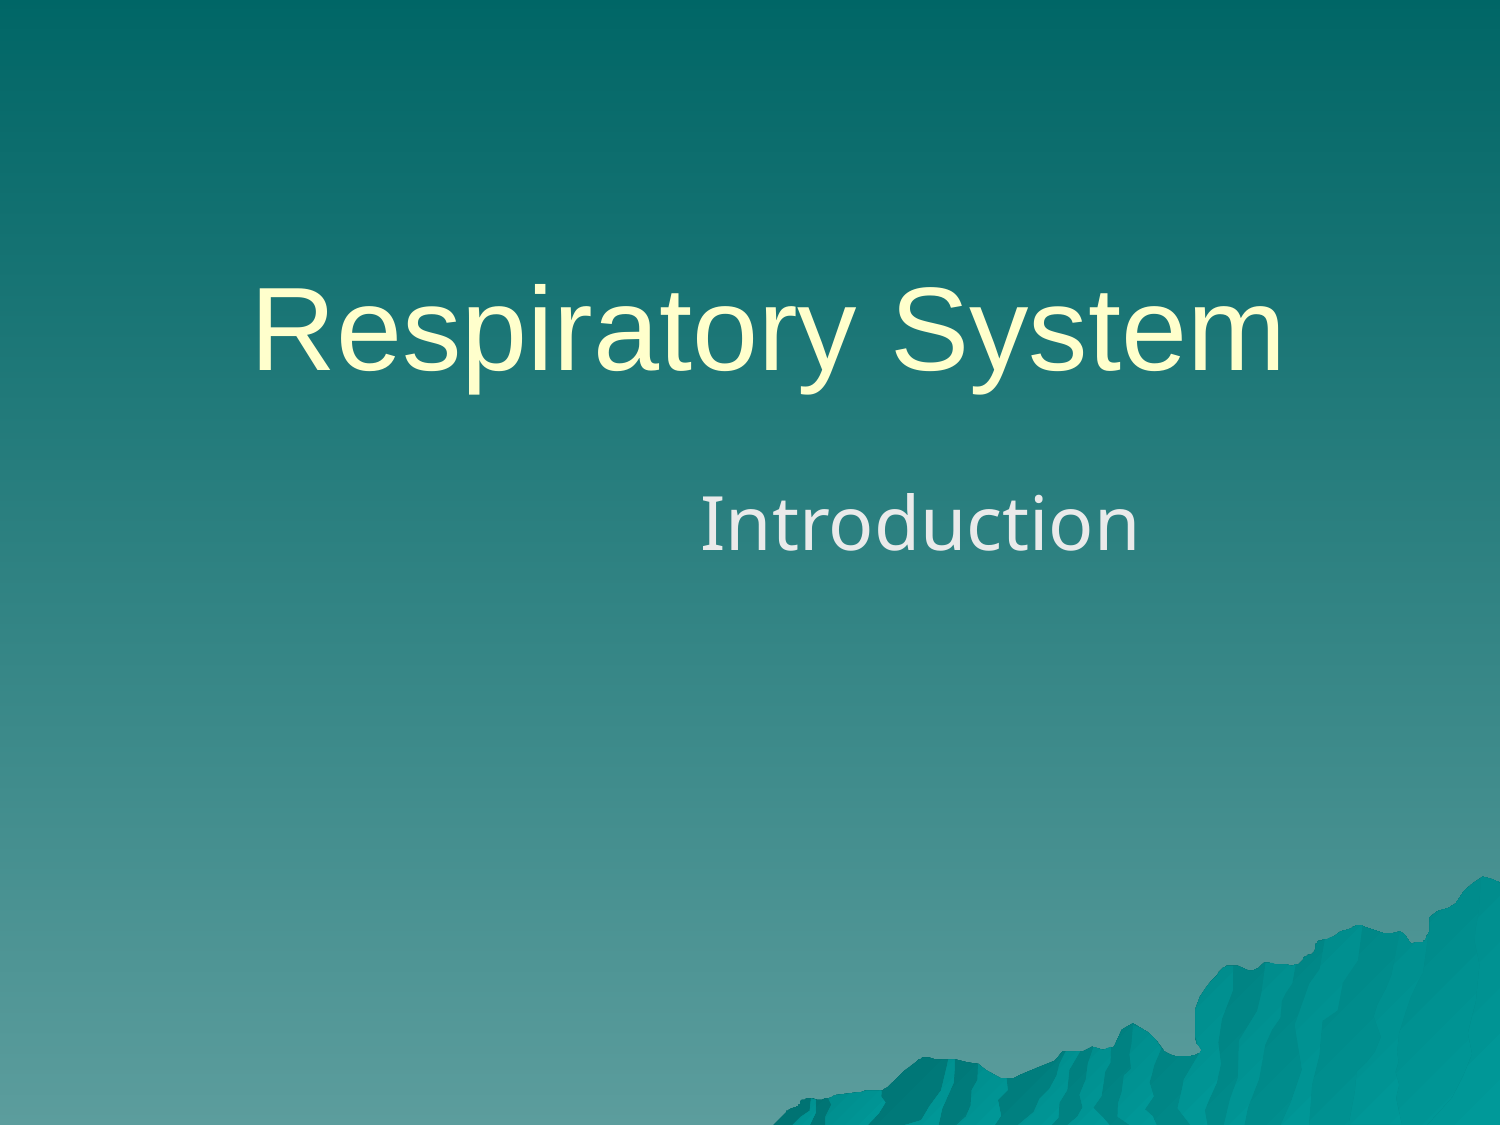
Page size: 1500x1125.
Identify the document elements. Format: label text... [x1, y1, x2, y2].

subtitle Introduction [395, 467, 1446, 756]
title Respiratory System [147, 160, 1423, 403]
